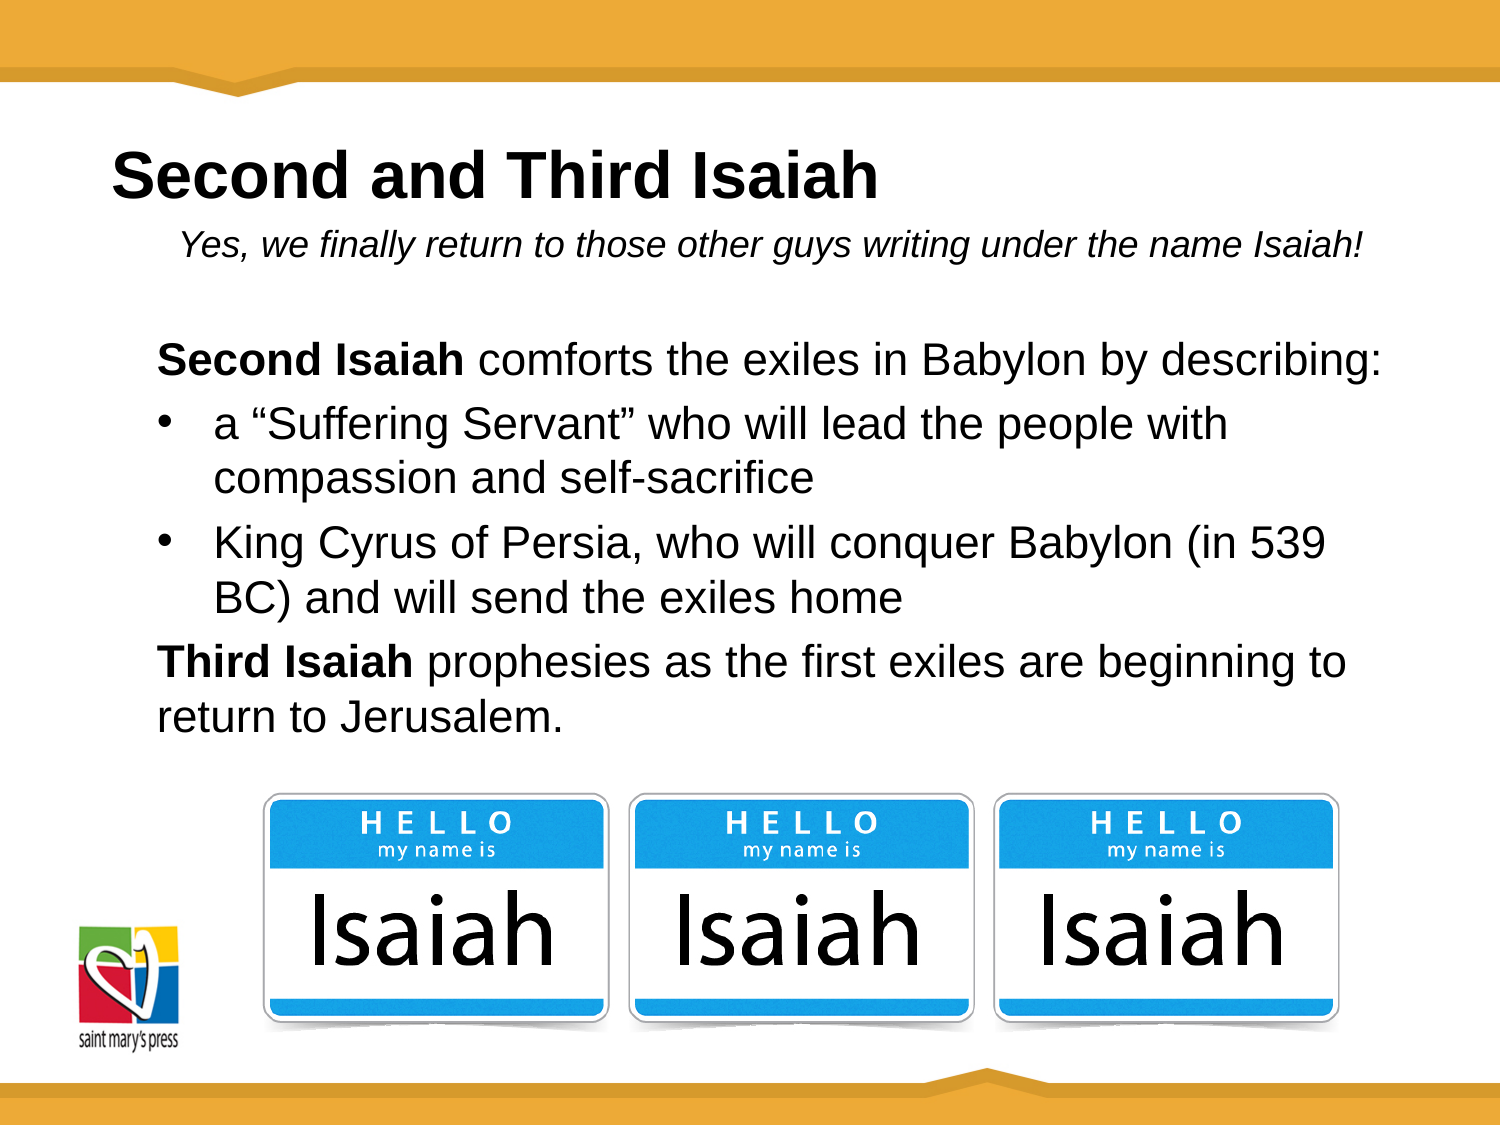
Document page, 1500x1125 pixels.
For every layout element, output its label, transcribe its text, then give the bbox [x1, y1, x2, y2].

picture [0, 0, 1500, 1125]
list Yes, we finally return to those other guys writing under the name Isaiah! Second Isaiah comforts the exiles in Babylon by describing: a “Suffering Servant” who will lead the people with compassion and self-sacrifice King Cyrus of Persia, who will conquer Babylon (in 539 BC) and will send the exiles home Third Isaiah prophesies as the first exiles are beginning to return to Jerusalem. [141, 212, 1400, 602]
title Second and Third Isaiah [95, 127, 1446, 216]
